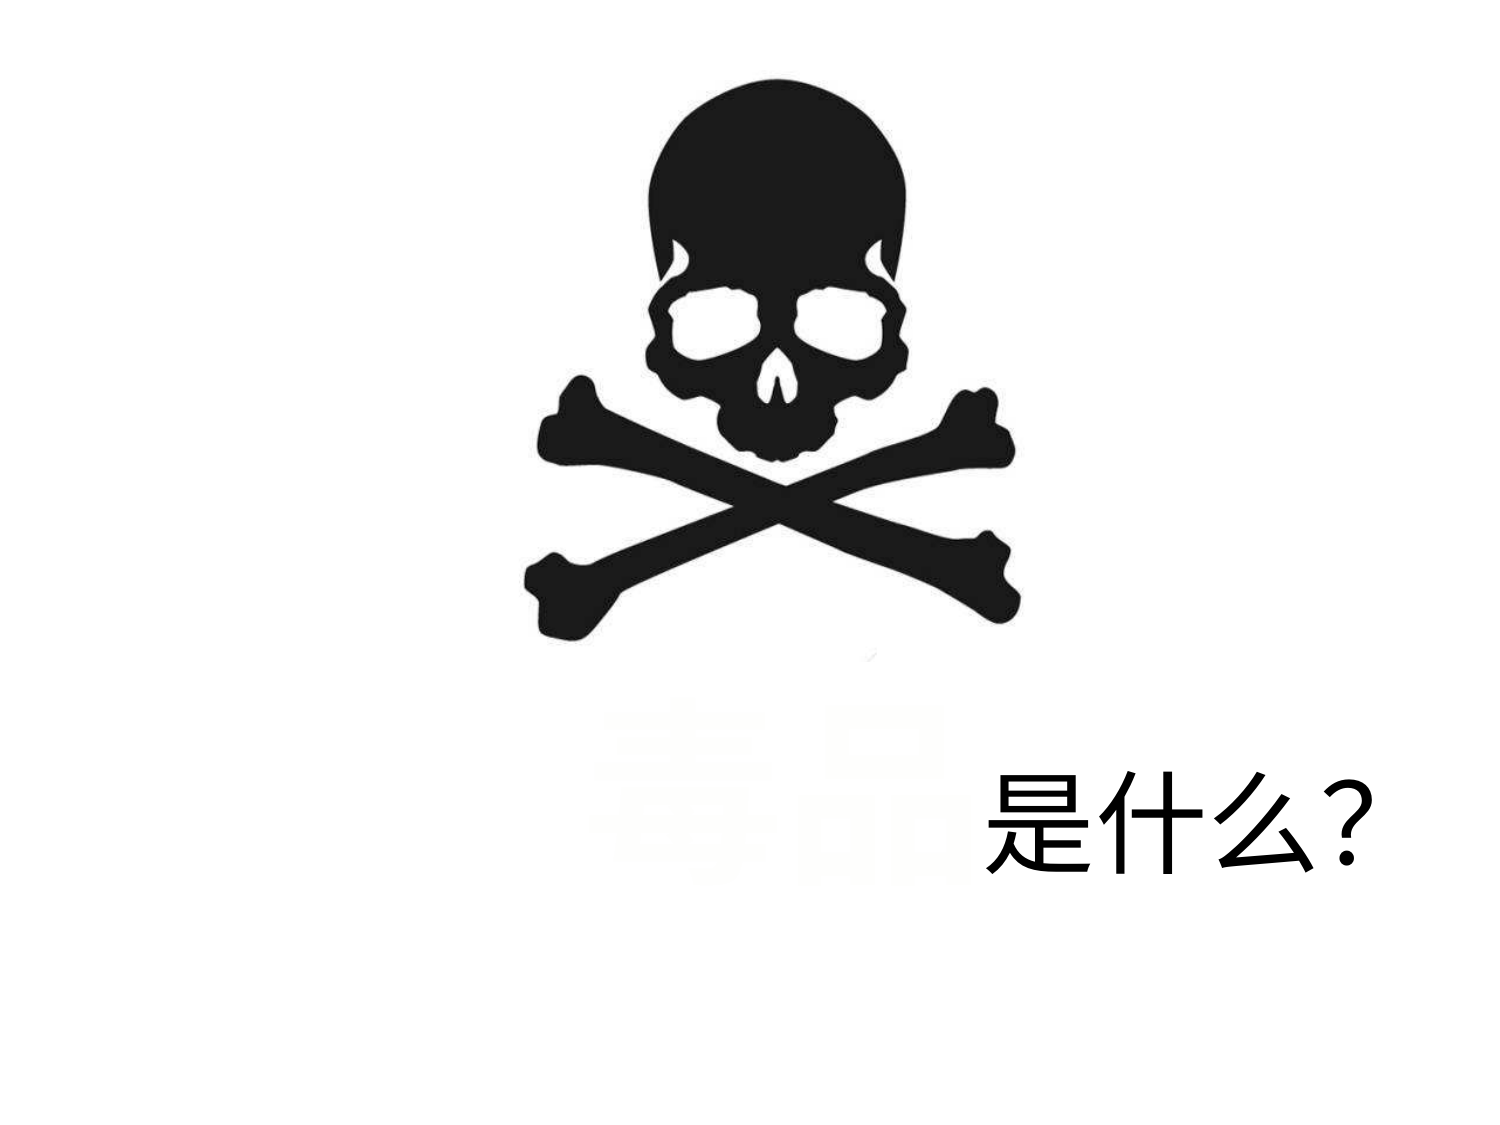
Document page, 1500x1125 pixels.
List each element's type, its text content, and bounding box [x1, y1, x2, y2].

text_box 是什么？ [967, 745, 1448, 896]
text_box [502, 0, 1066, 694]
text_box 毒品 [431, 661, 1137, 917]
